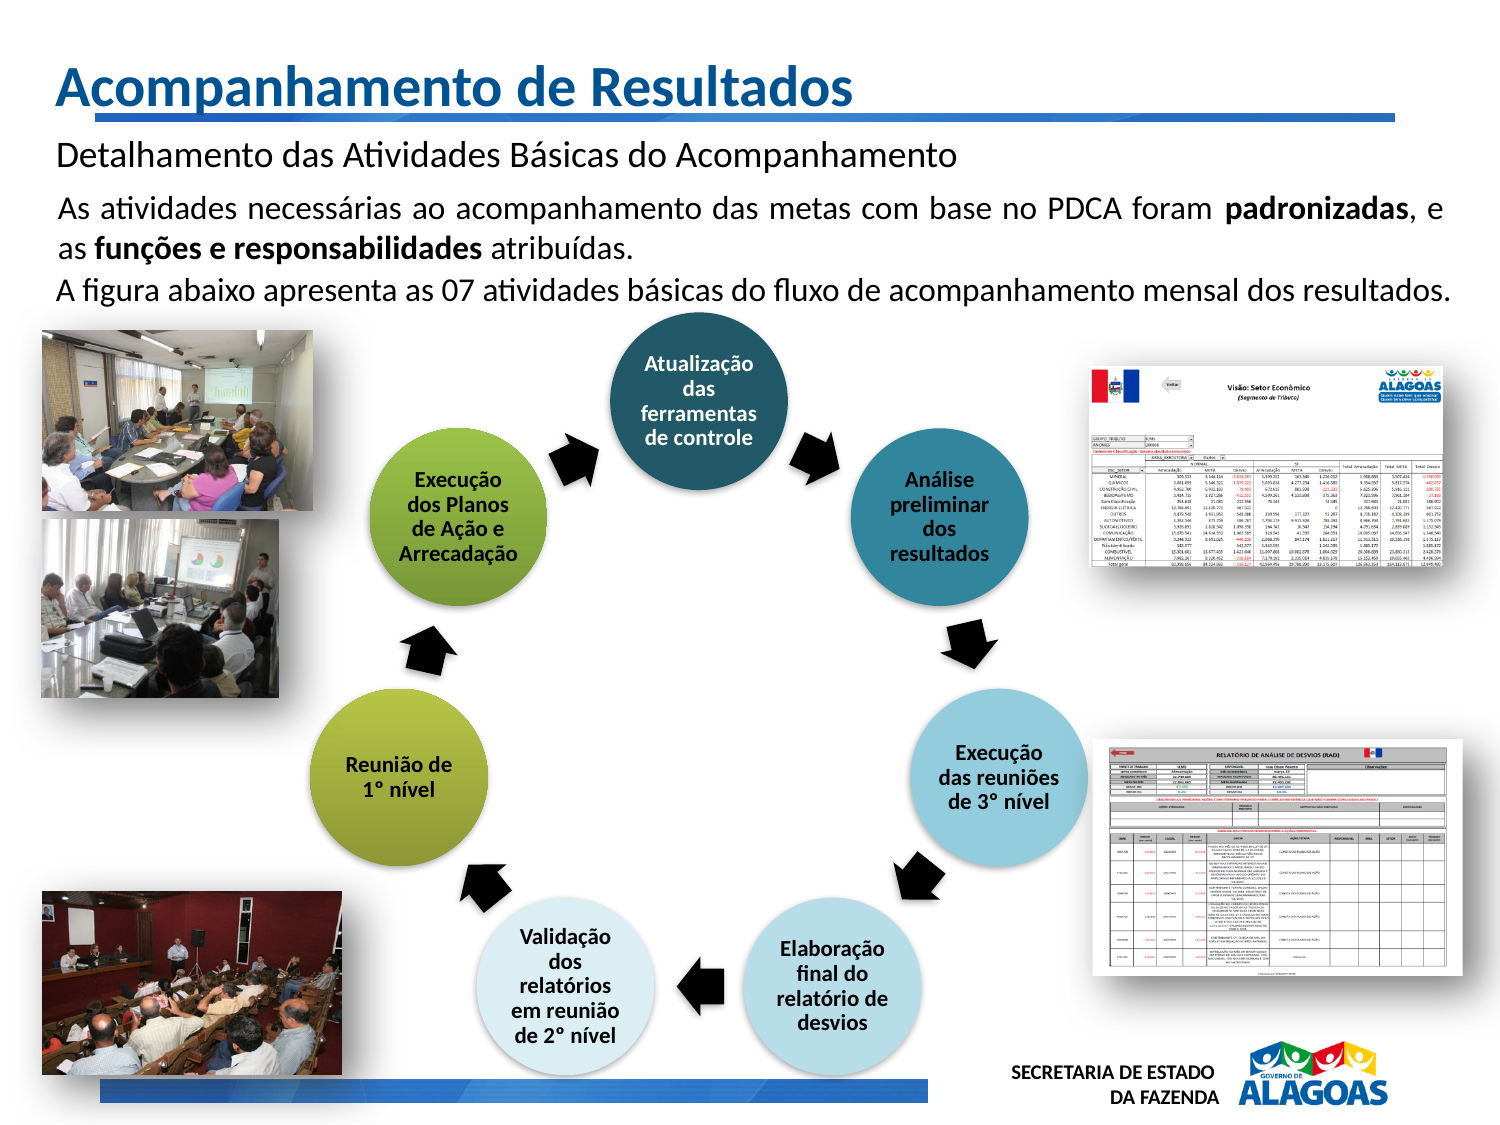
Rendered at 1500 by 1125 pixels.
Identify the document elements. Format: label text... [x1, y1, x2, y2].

picture [42, 330, 313, 511]
text_box A figura abaixo apresenta as 07 atividades básicas do fluxo de acompanhamento mensal dos resultados. [41, 261, 1500, 316]
picture [100, 1079, 928, 1103]
picture [1088, 365, 1443, 567]
text_box Acompanhamento de Resultados [40, 40, 1425, 197]
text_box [260, 311, 1138, 1076]
text_box As atividades necessárias ao acompanhamento das metas com base no PDCA foram padronizadas, e as funções e responsabilidades atribuídas. [43, 178, 1459, 274]
picture [42, 891, 342, 1076]
picture [41, 518, 280, 698]
picture [1092, 739, 1463, 977]
picture [1237, 1037, 1389, 1108]
